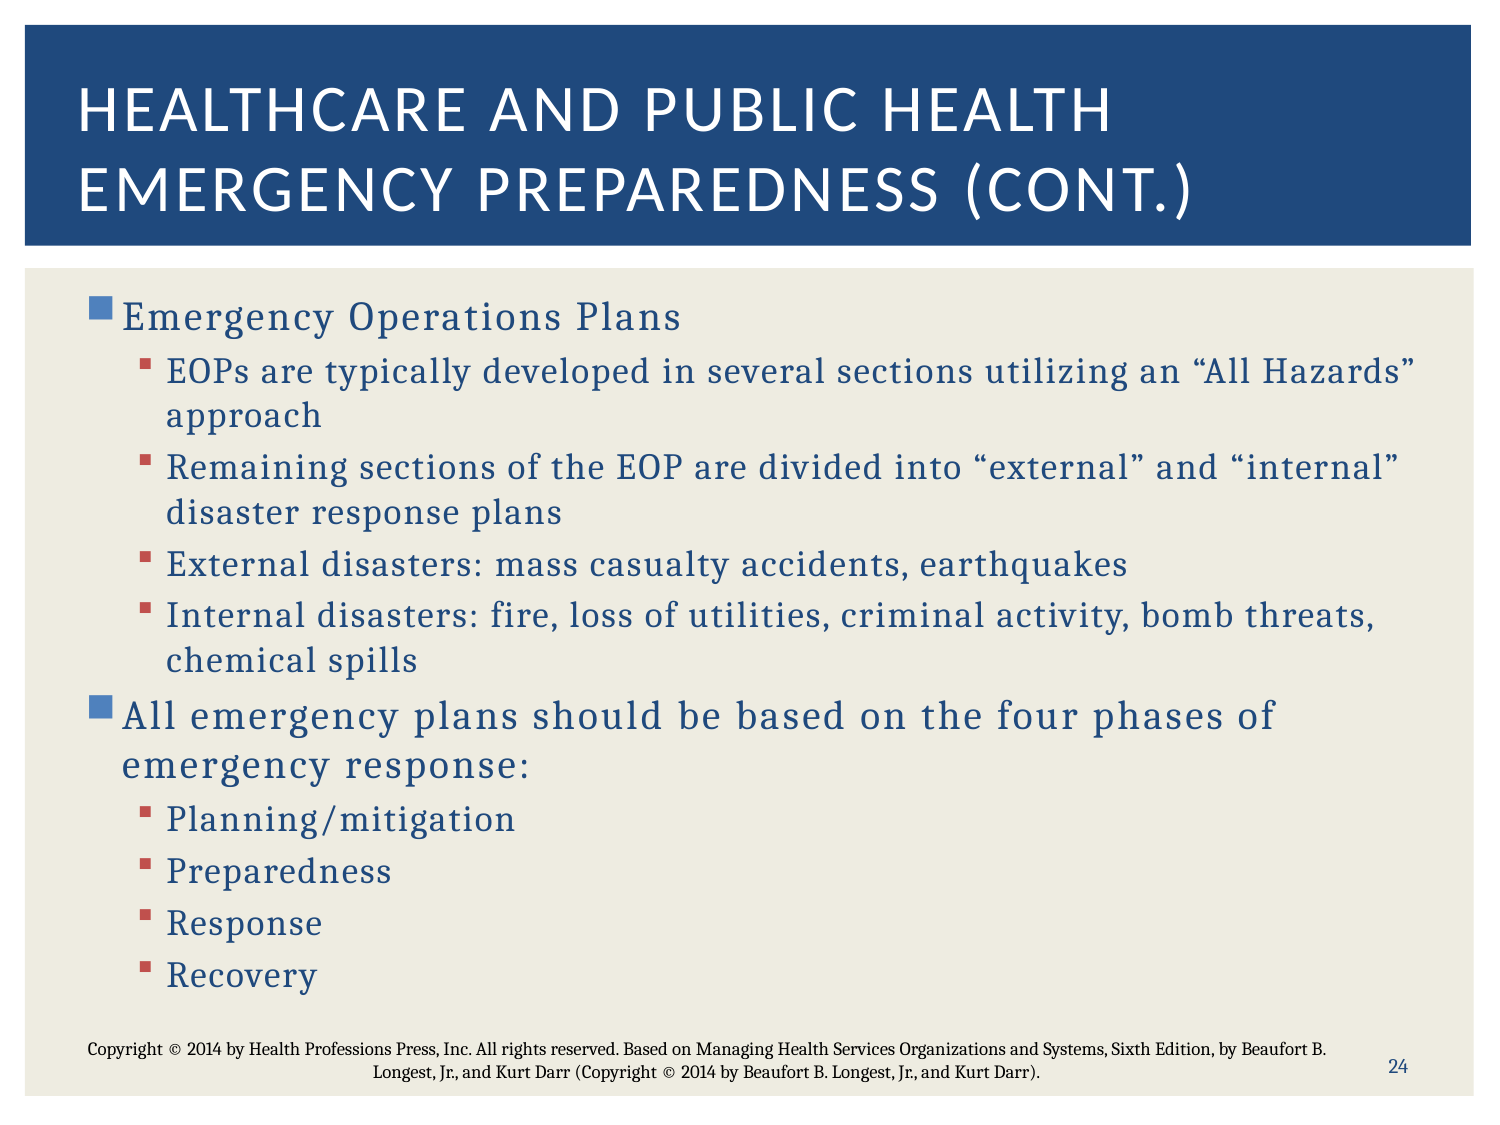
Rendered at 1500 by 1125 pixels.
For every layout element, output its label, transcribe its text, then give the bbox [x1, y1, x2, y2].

title Healthcare and Public Health Emergency Preparedness (CONT.) [62, 58, 1438, 232]
list Emergency Operations Plans EOPs are typically developed in several sections utilizing an “All Hazards” approach Remaining sections of the EOP are divided into “external” and “internal” disaster response plans External disasters: mass casualty accidents, earthquakes Internal disasters: fire, loss of utilities, criminal activity, bomb threats, chemical spills All emergency plans should be based on the four phases of emergency response: Planning/mitigation Preparedness Response Recovery [62, 281, 1442, 1005]
slide_number 24 [1349, 1041, 1448, 1089]
